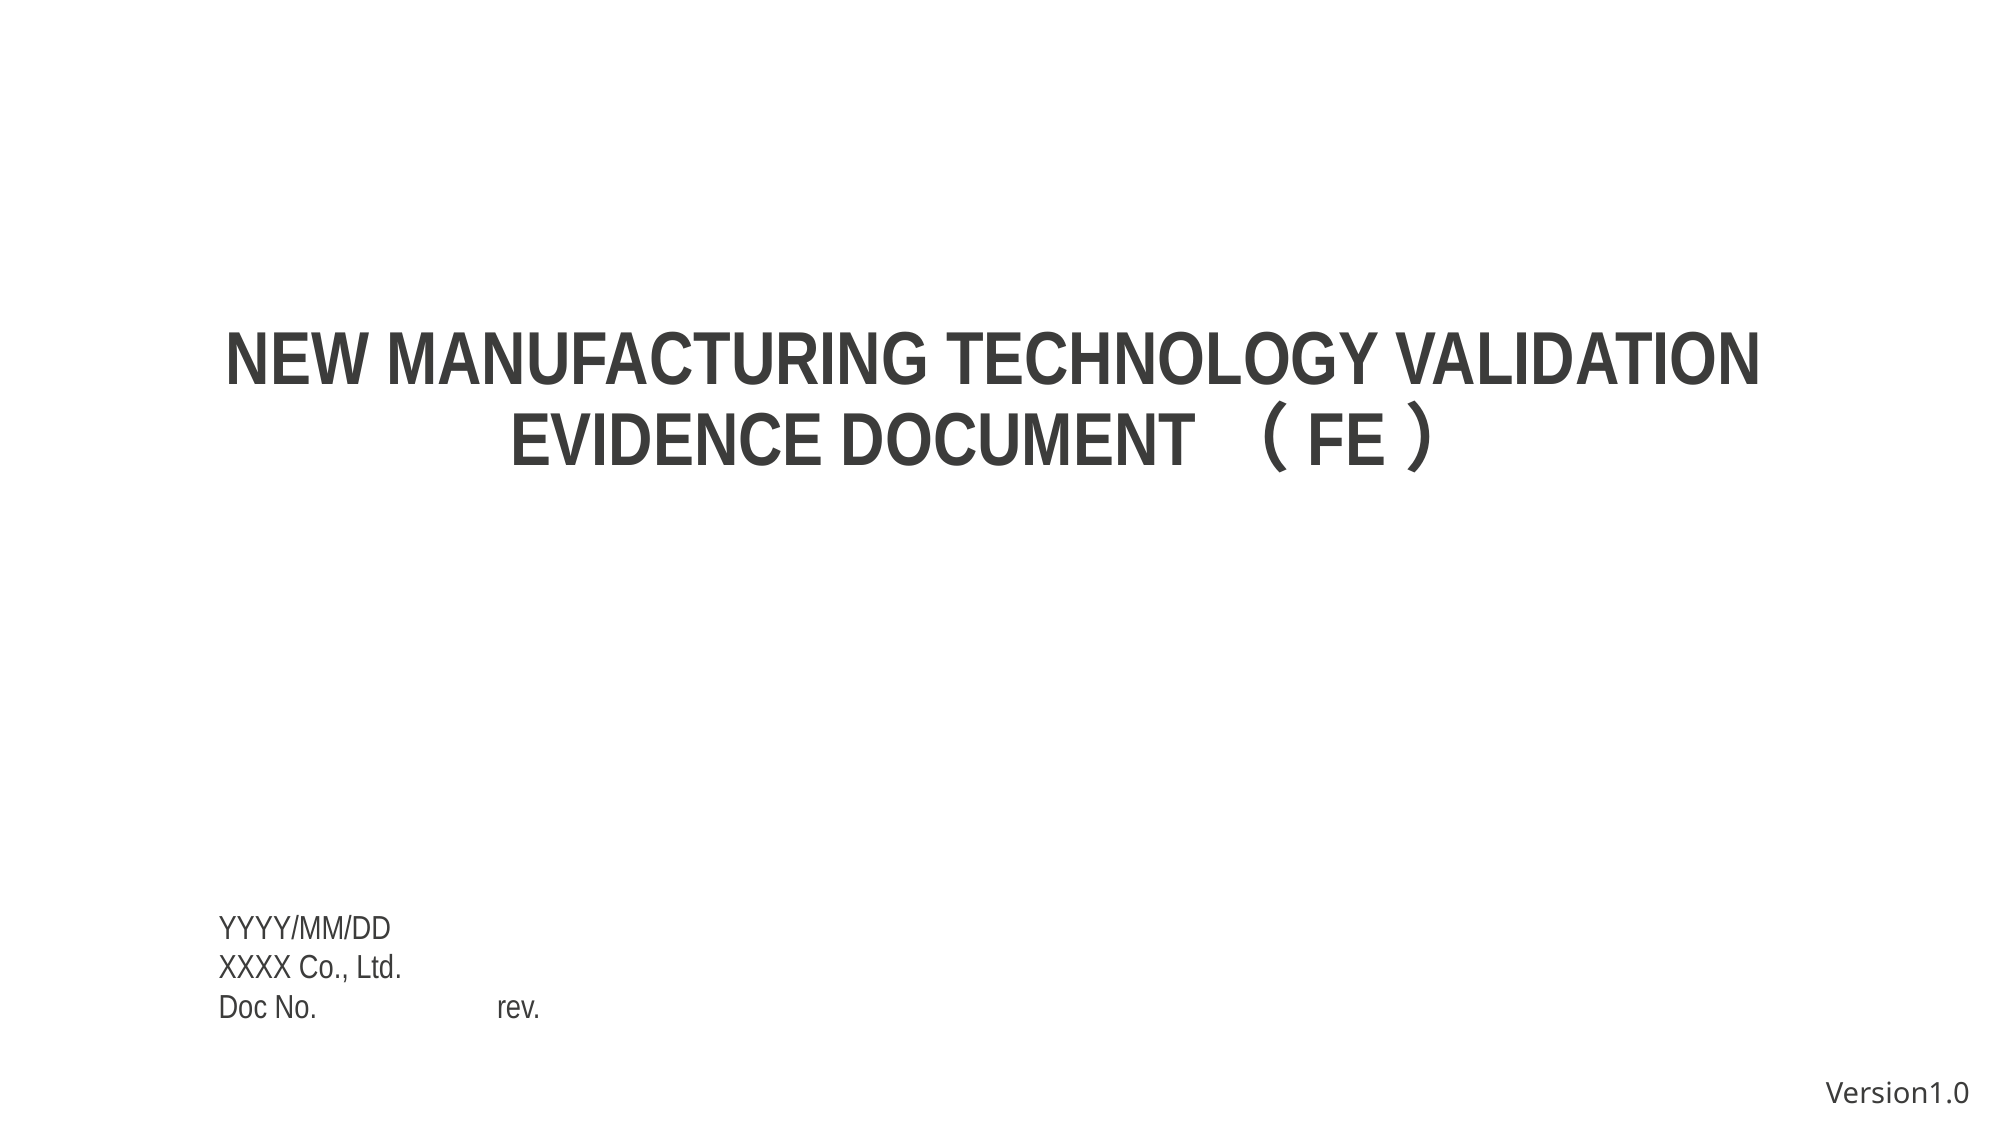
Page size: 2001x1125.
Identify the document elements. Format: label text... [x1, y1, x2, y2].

list Yyyy/mm/dd XXXX Co., Ltd. Doc No. rev. [177, 876, 1004, 1058]
text_box Version1.0 [1810, 1067, 1985, 1117]
list New Manufacturing technology validation evidence document（FE） [177, 274, 1813, 528]
